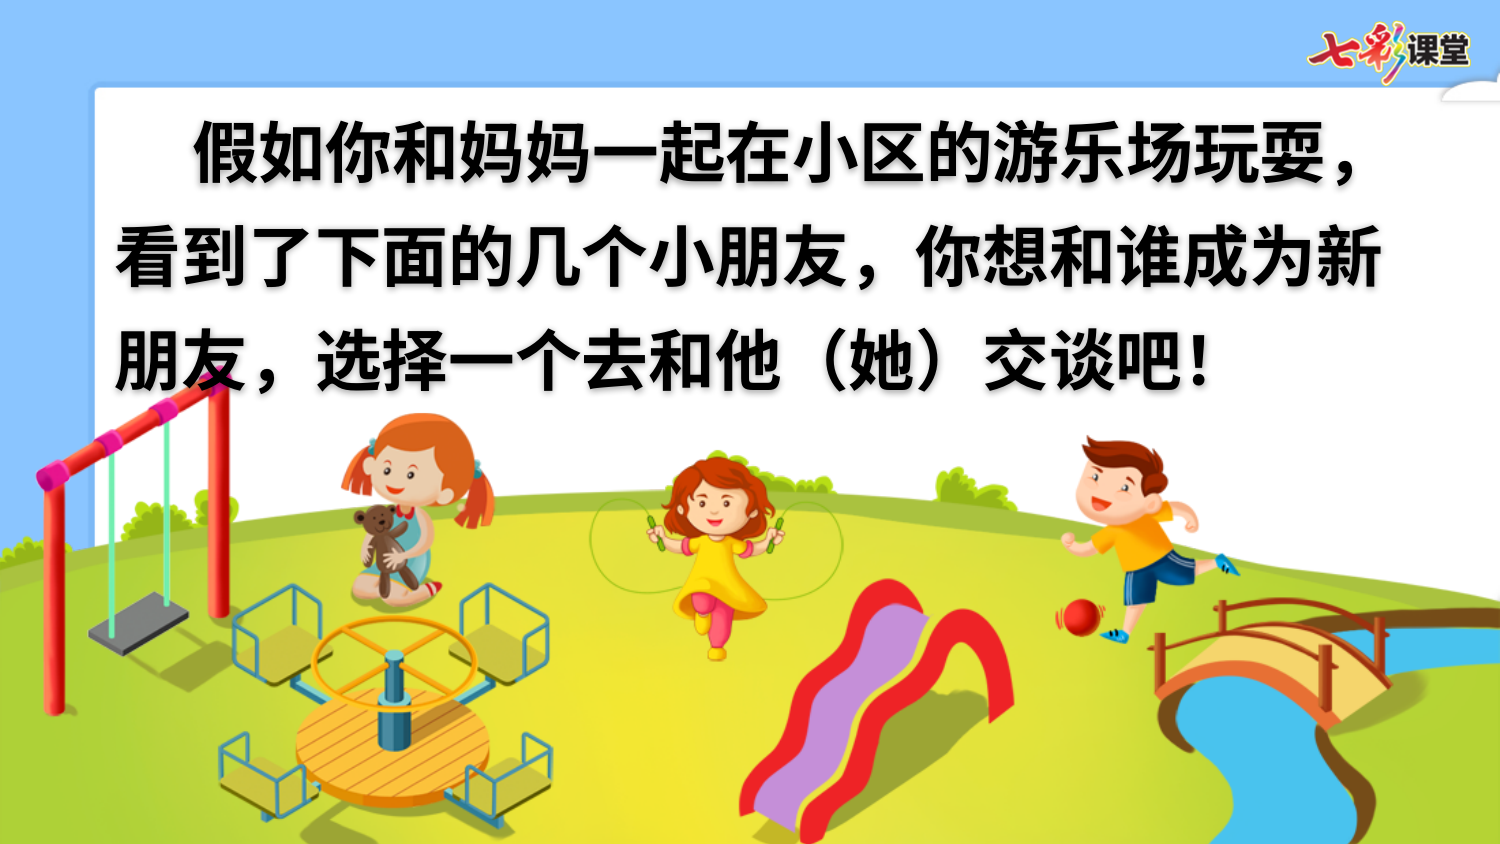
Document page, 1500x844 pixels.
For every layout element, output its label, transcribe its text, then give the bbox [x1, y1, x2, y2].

text_box 假如你和妈妈一起在小区的游乐场玩耍，看到了下面的几个小朋友，你想和谁成为新朋友，选择一个去和他（她）交谈吧！ [100, 79, 1453, 341]
picture [0, 0, 1500, 844]
